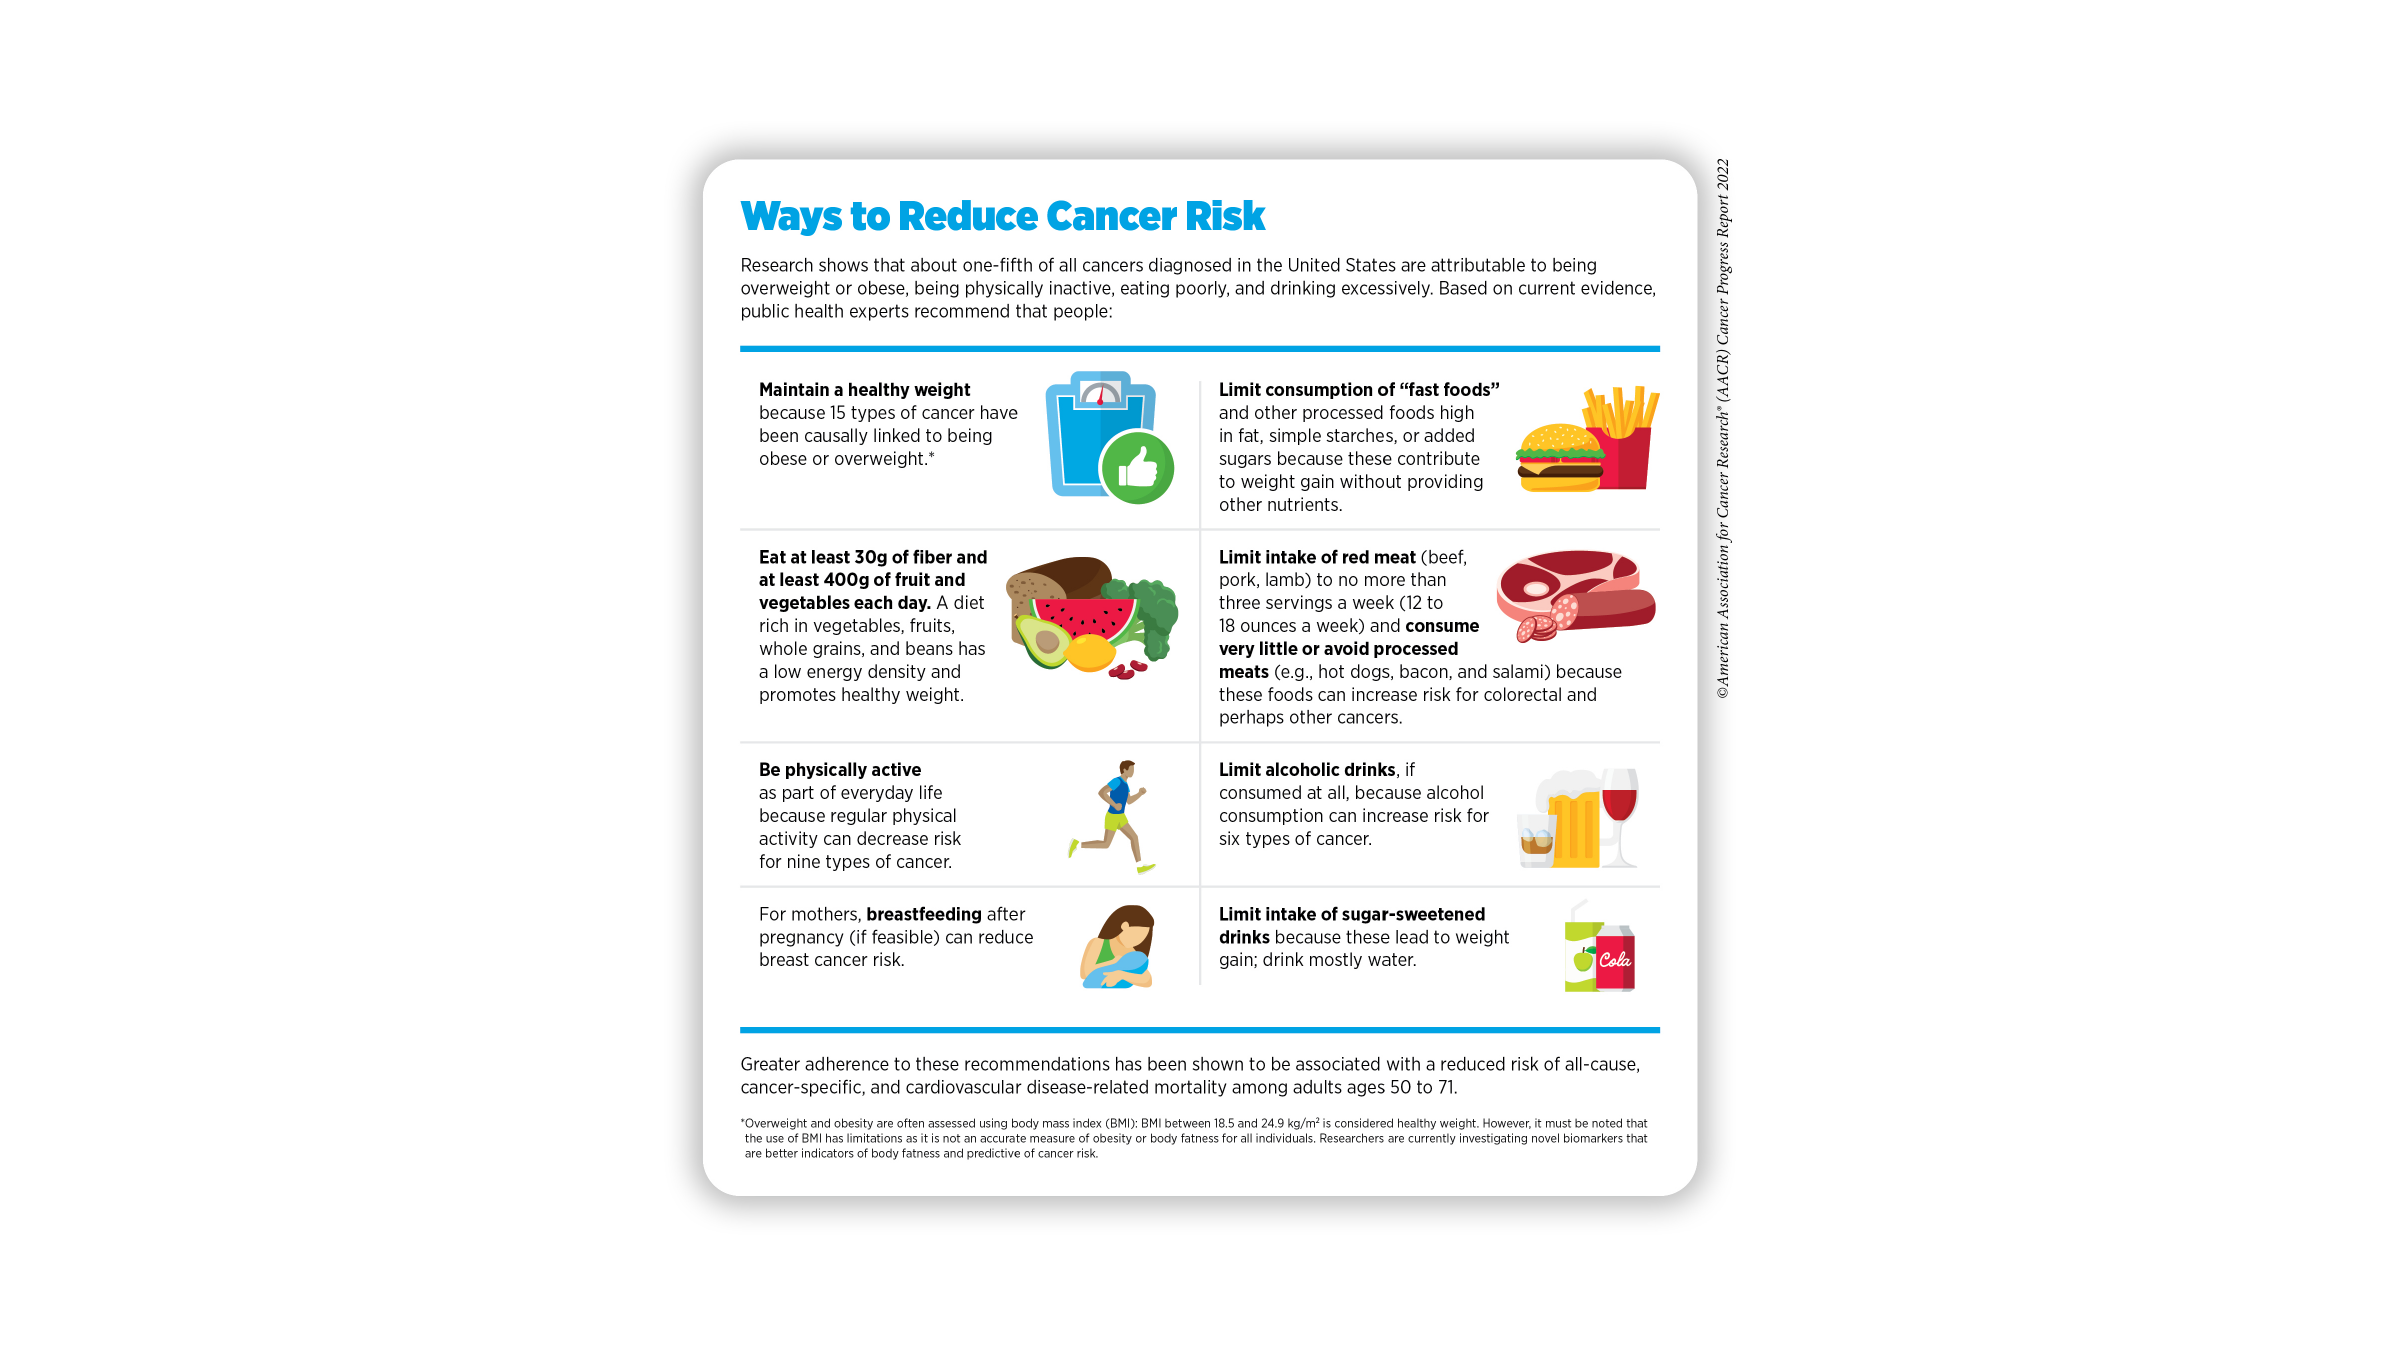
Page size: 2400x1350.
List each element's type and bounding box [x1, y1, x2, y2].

picture [646, 103, 1754, 1247]
